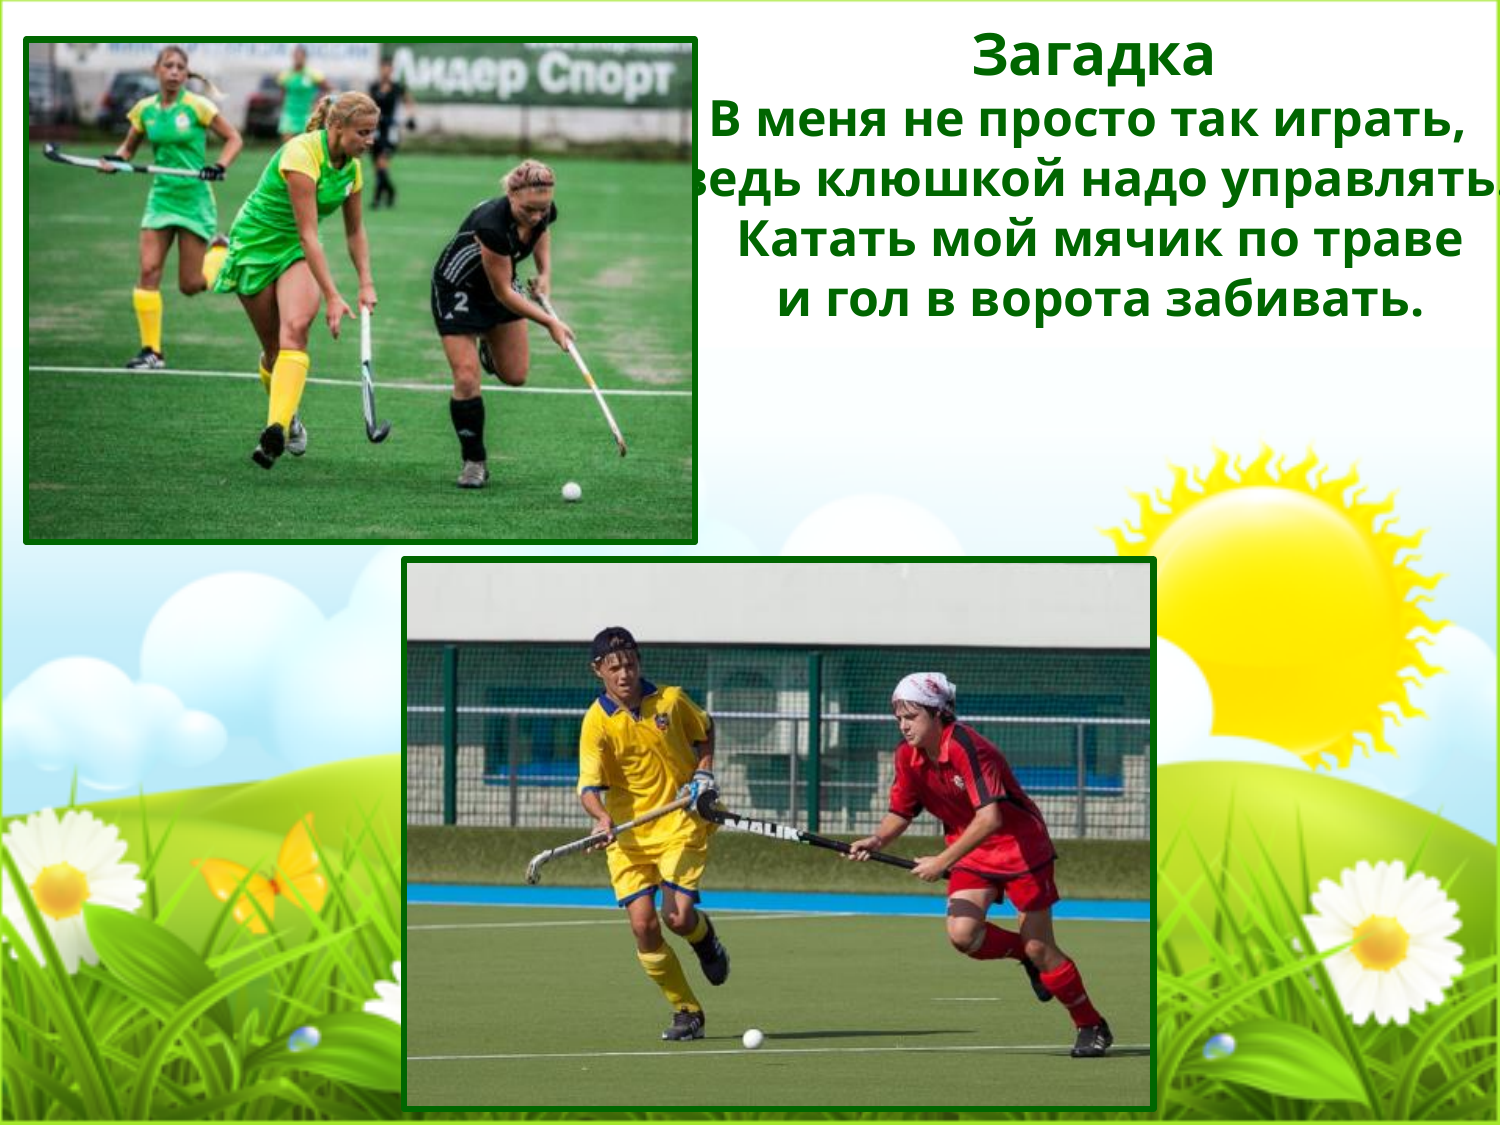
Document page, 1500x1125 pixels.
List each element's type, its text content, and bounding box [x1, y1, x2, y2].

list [407, 562, 1151, 1107]
picture [0, 0, 1500, 1125]
picture [29, 42, 692, 540]
title Загадка В меня не просто так играть, ведь клюшкой надо управлять. Катать мой мячик по траве и гол в ворота забивать. [698, 78, 1500, 266]
